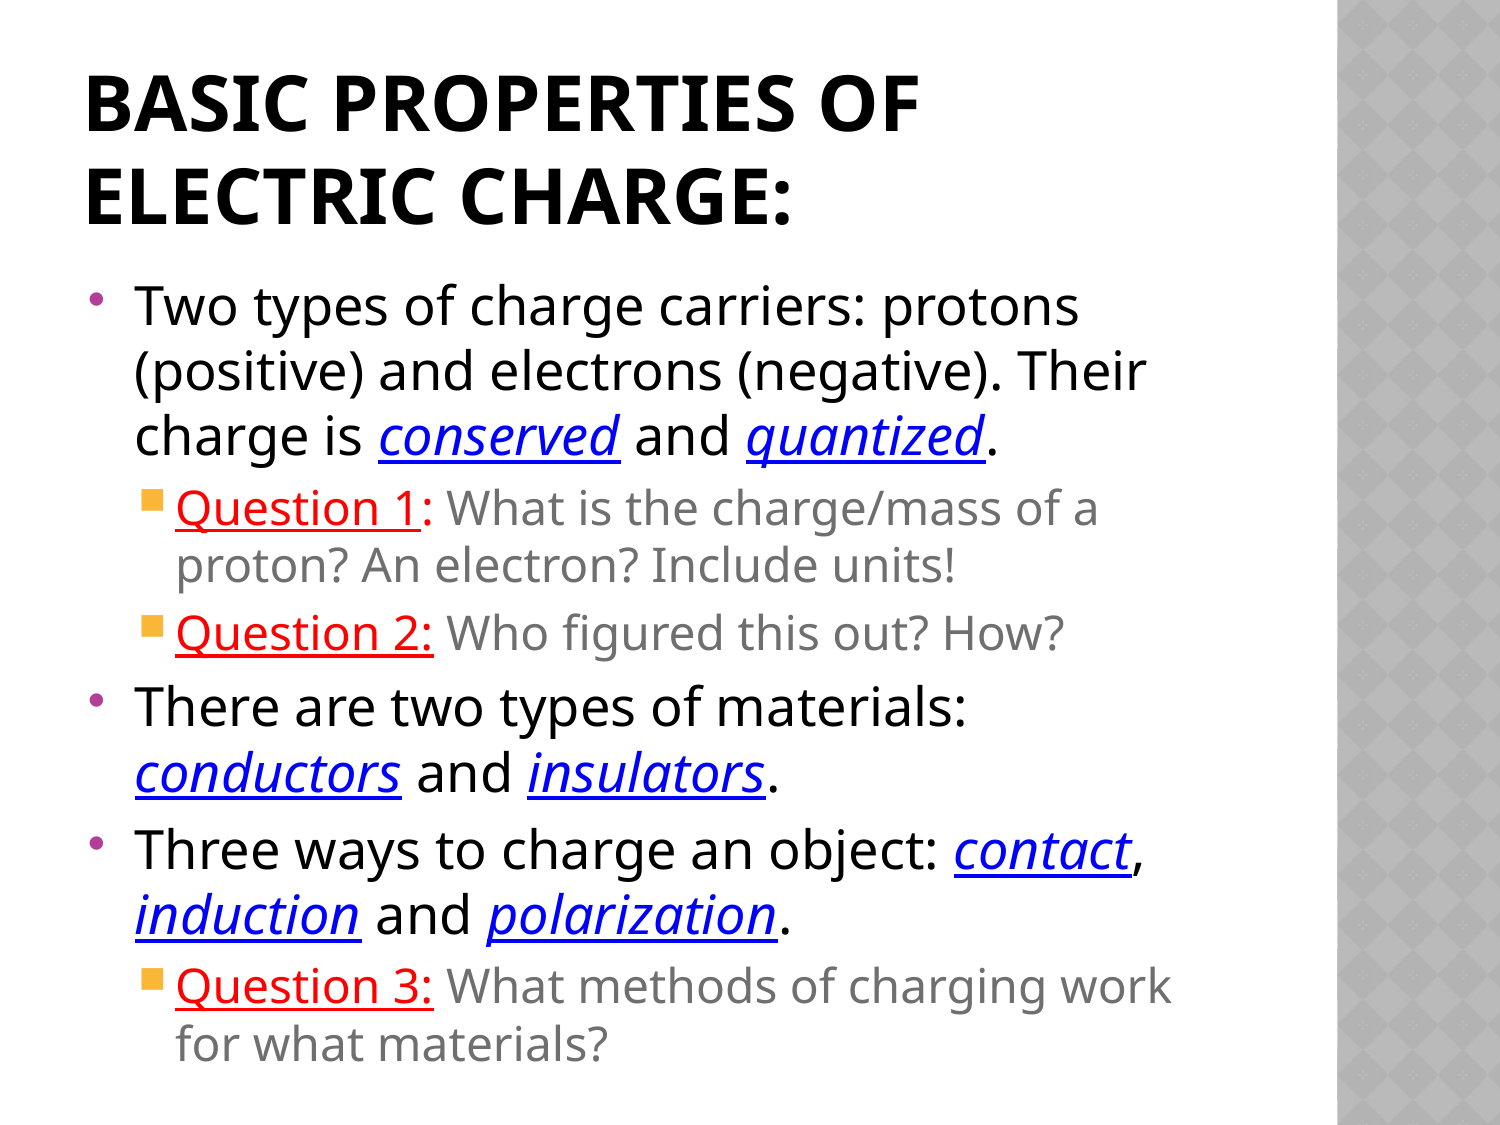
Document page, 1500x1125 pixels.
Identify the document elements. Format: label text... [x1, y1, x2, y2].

title Basic properties of electric charge: [75, 52, 1263, 240]
list Two types of charge carriers: protons (positive) and electrons (negative). Their charge is conserved and quantized. Question 1: What is the charge/mass of a proton? An electron? Include units! Question 2: Who figured this out? How? There are two types of materials: conductors and insulators. Three ways to charge an object: contact, induction and polarization. Question 3: What methods of charging work for what materials? [75, 264, 1263, 1125]
